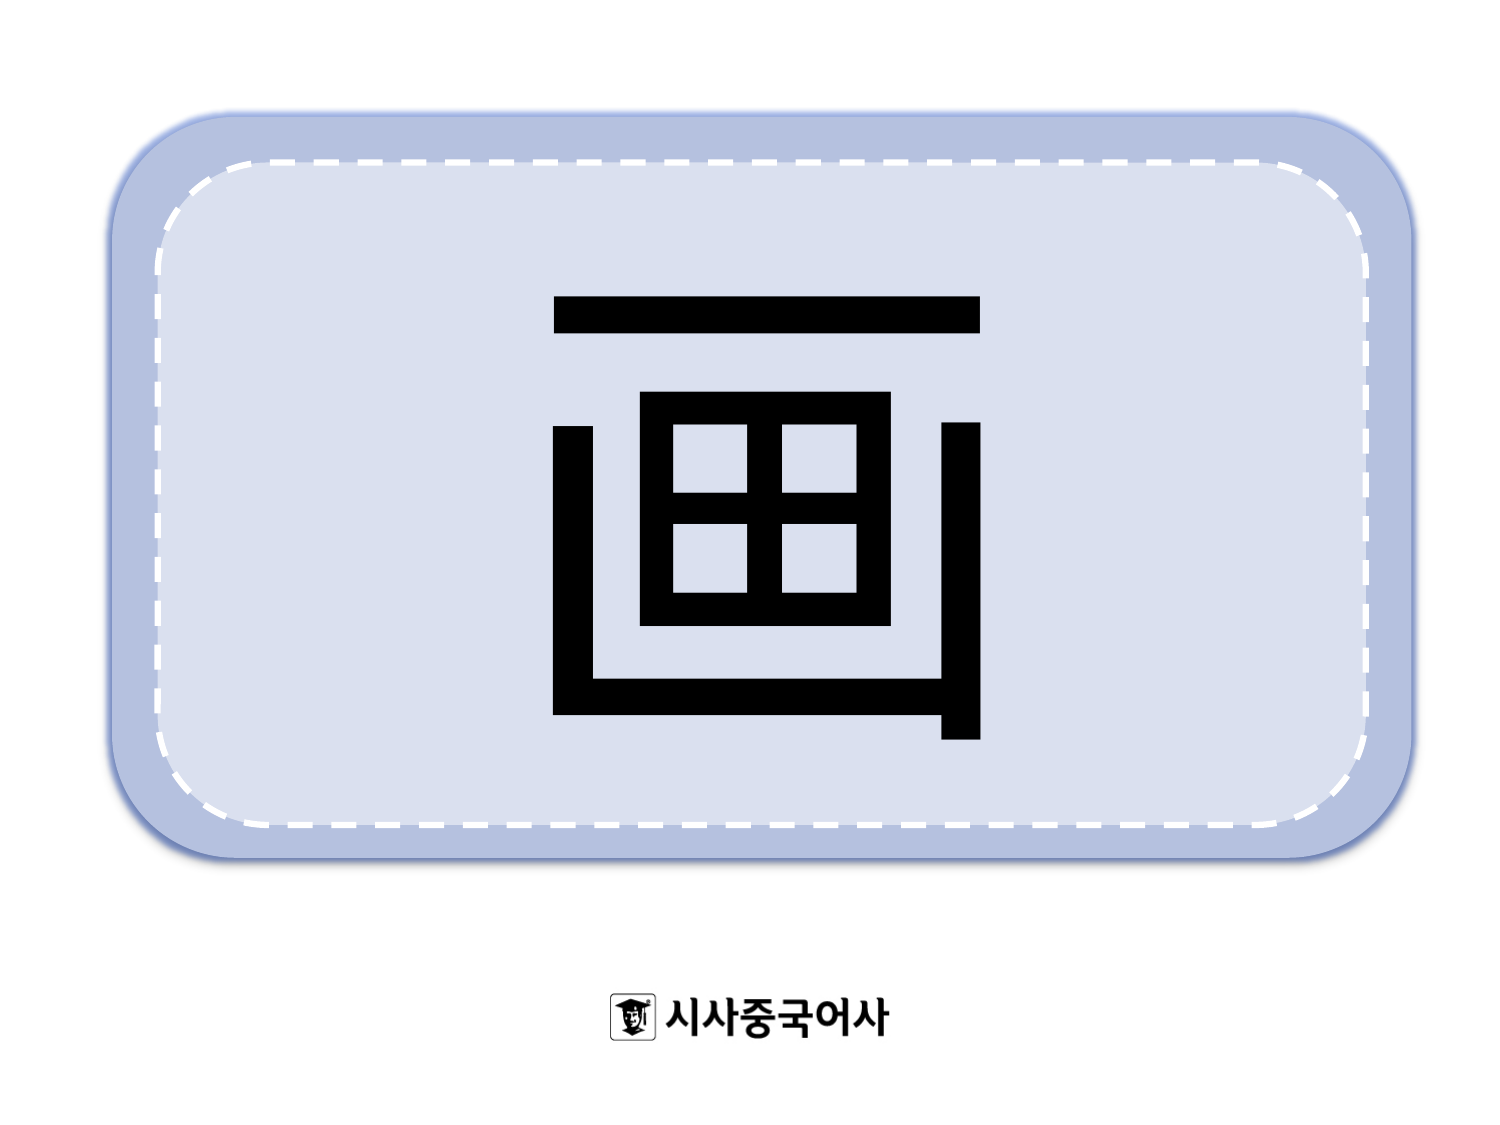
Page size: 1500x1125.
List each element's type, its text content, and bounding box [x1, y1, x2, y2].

text_box 画 [162, 160, 1371, 824]
picture [602, 987, 898, 1047]
